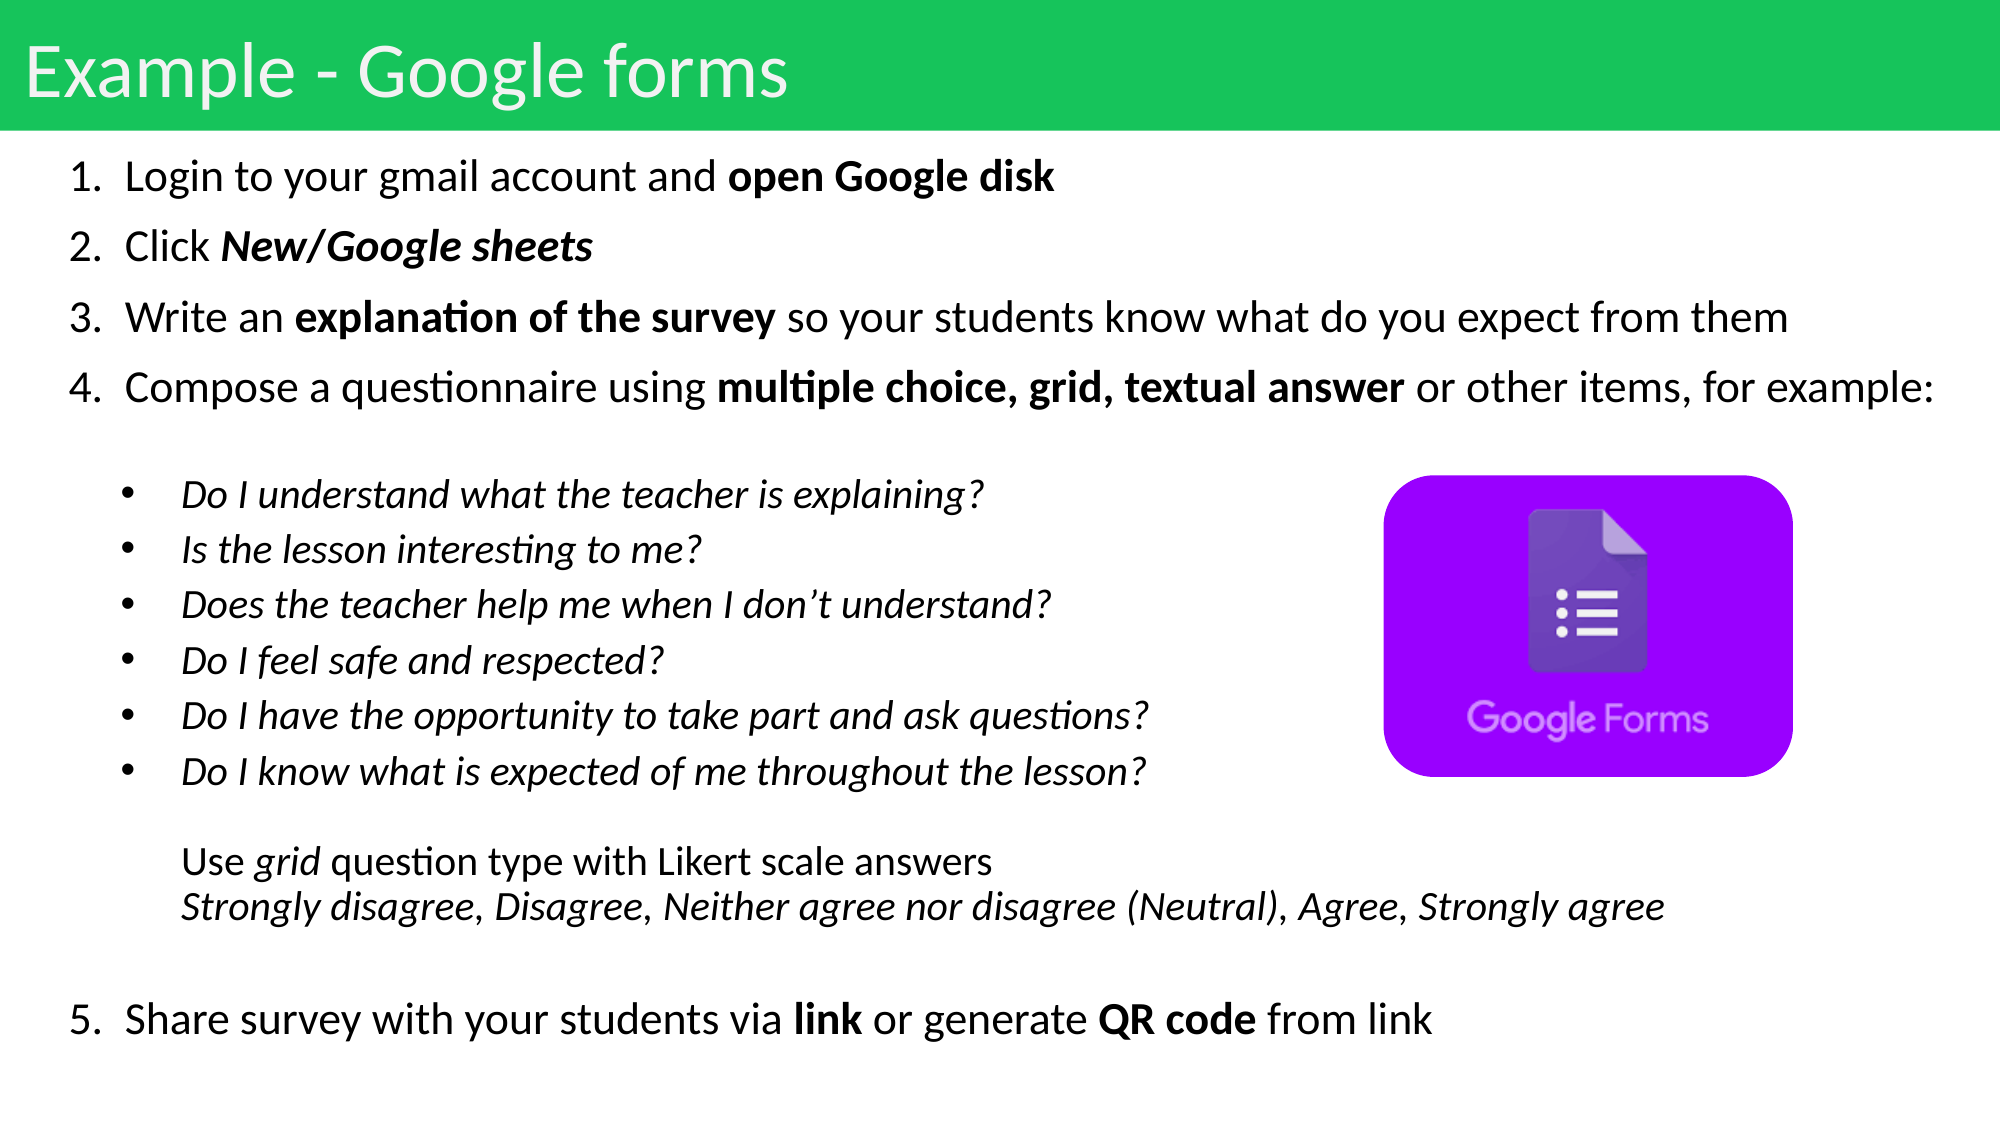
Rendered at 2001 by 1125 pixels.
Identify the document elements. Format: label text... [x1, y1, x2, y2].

title Example - Google forms [16, 13, 1976, 131]
list Login to your gmail account and open Google disk Click New/Google sheets Write an explanation of the survey so your students know what do you expect from them Compose a questionnaire using multiple choice, grid, textual answer or other items, for example: Do I understand what the teacher is explaining? Is the lesson interesting to me? Does the teacher help me when I don’t understand? Do I feel safe and respected? Do I have the opportunity to take part and ask questions? Do I know what is expected of me throughout the lesson? Use grid question type with Likert scale answers Strongly disagree, Disagree, Neither agree nor disagree (Neutral), Agree, Strongly agree Share survey with your students via link or generate QR code from link [16, 144, 1976, 1108]
picture [1383, 475, 1794, 778]
